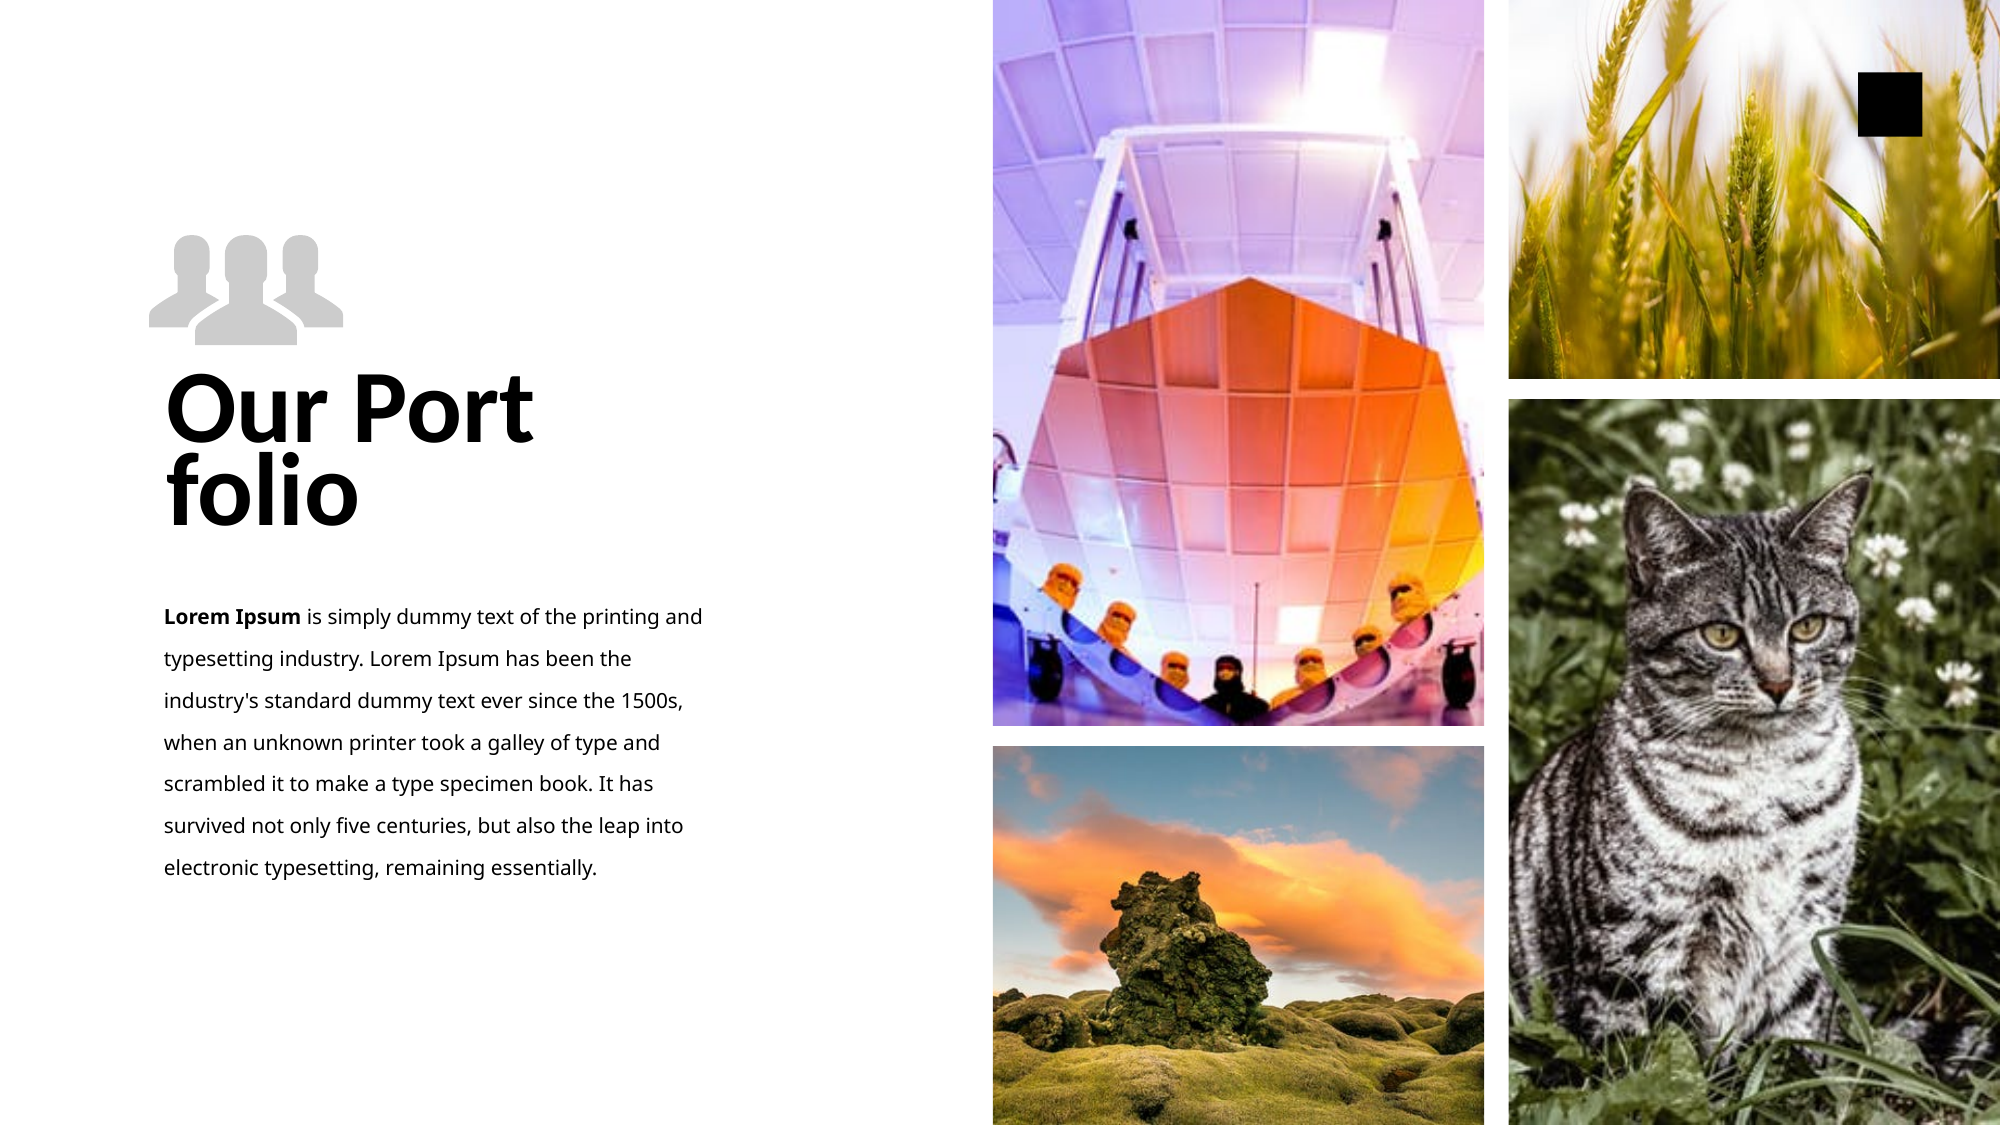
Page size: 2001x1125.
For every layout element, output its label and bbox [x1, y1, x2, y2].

picture [1508, 0, 2000, 379]
picture [992, 0, 1485, 726]
text_box [149, 235, 739, 890]
picture [1508, 399, 2000, 1125]
picture [992, 746, 1485, 1125]
